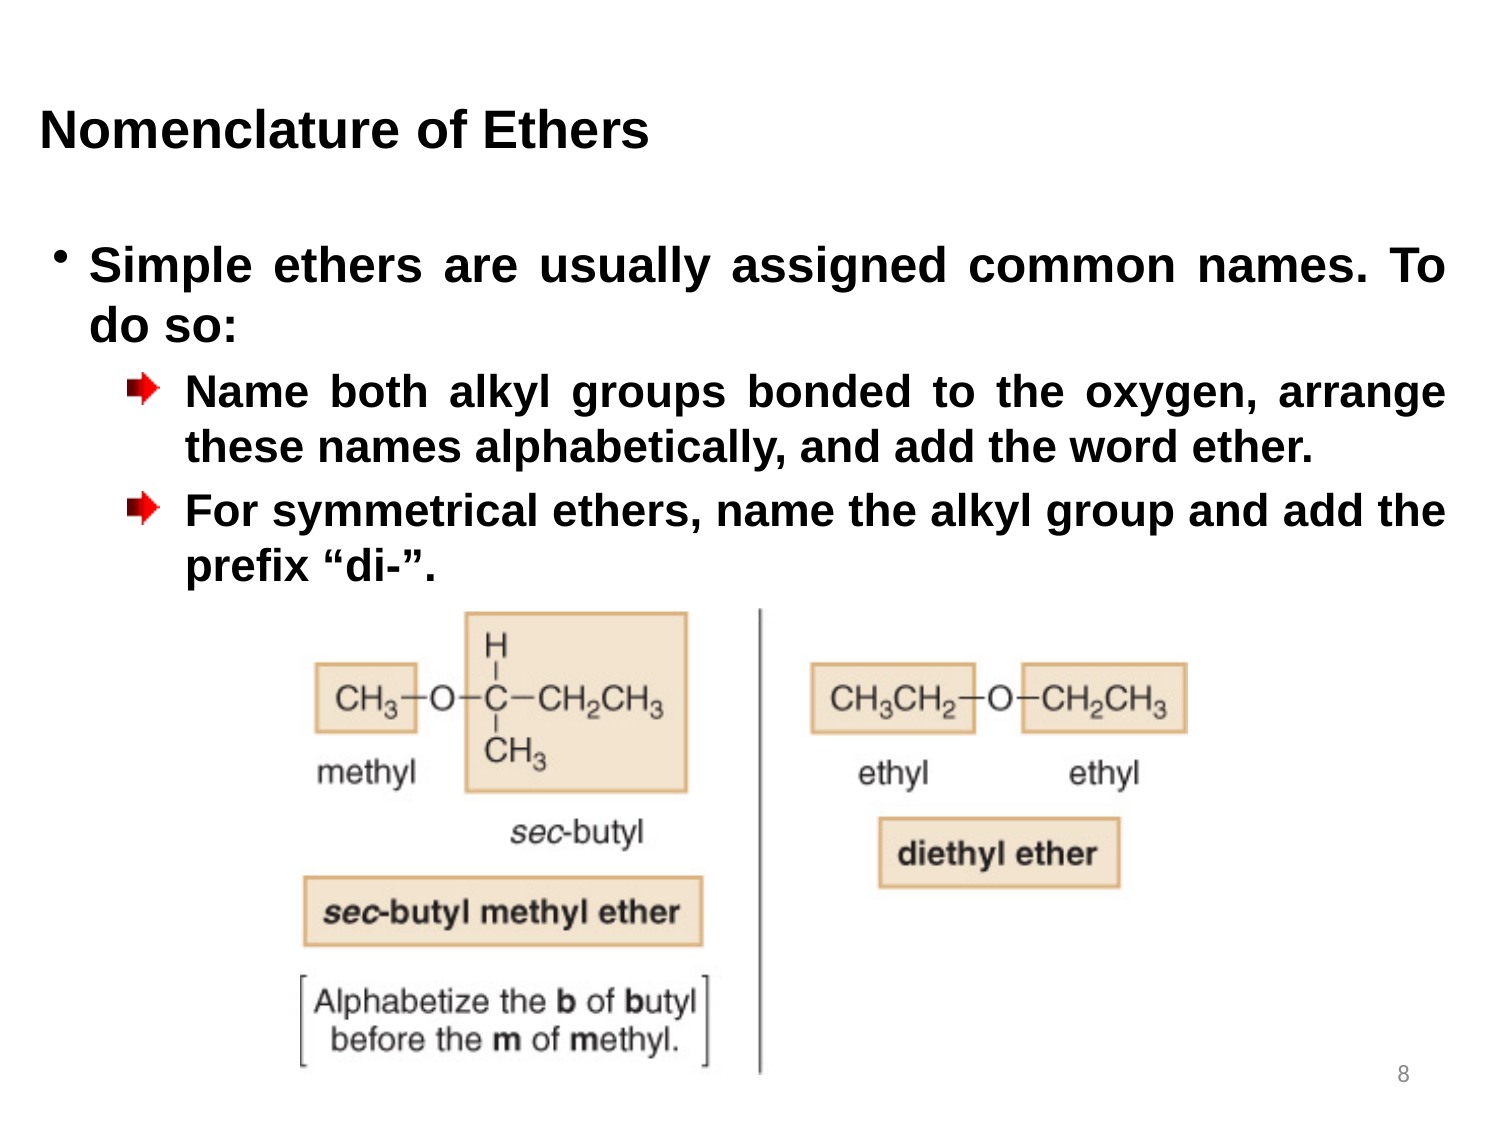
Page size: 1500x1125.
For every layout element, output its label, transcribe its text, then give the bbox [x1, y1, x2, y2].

text_box Nomenclature of Ethers [24, 87, 1463, 168]
picture [299, 607, 1188, 1076]
slide_number 8 [1074, 1042, 1425, 1103]
picture [127, 491, 160, 525]
picture [127, 372, 160, 405]
text_box Simple ethers are usually assigned common names. To do so: Name both alkyl groups bonded to the oxygen, arrange these names alphabetically, and add the word ether. For symmetrical ethers, name the alkyl group and add the prefix “di-”. [37, 224, 1463, 598]
